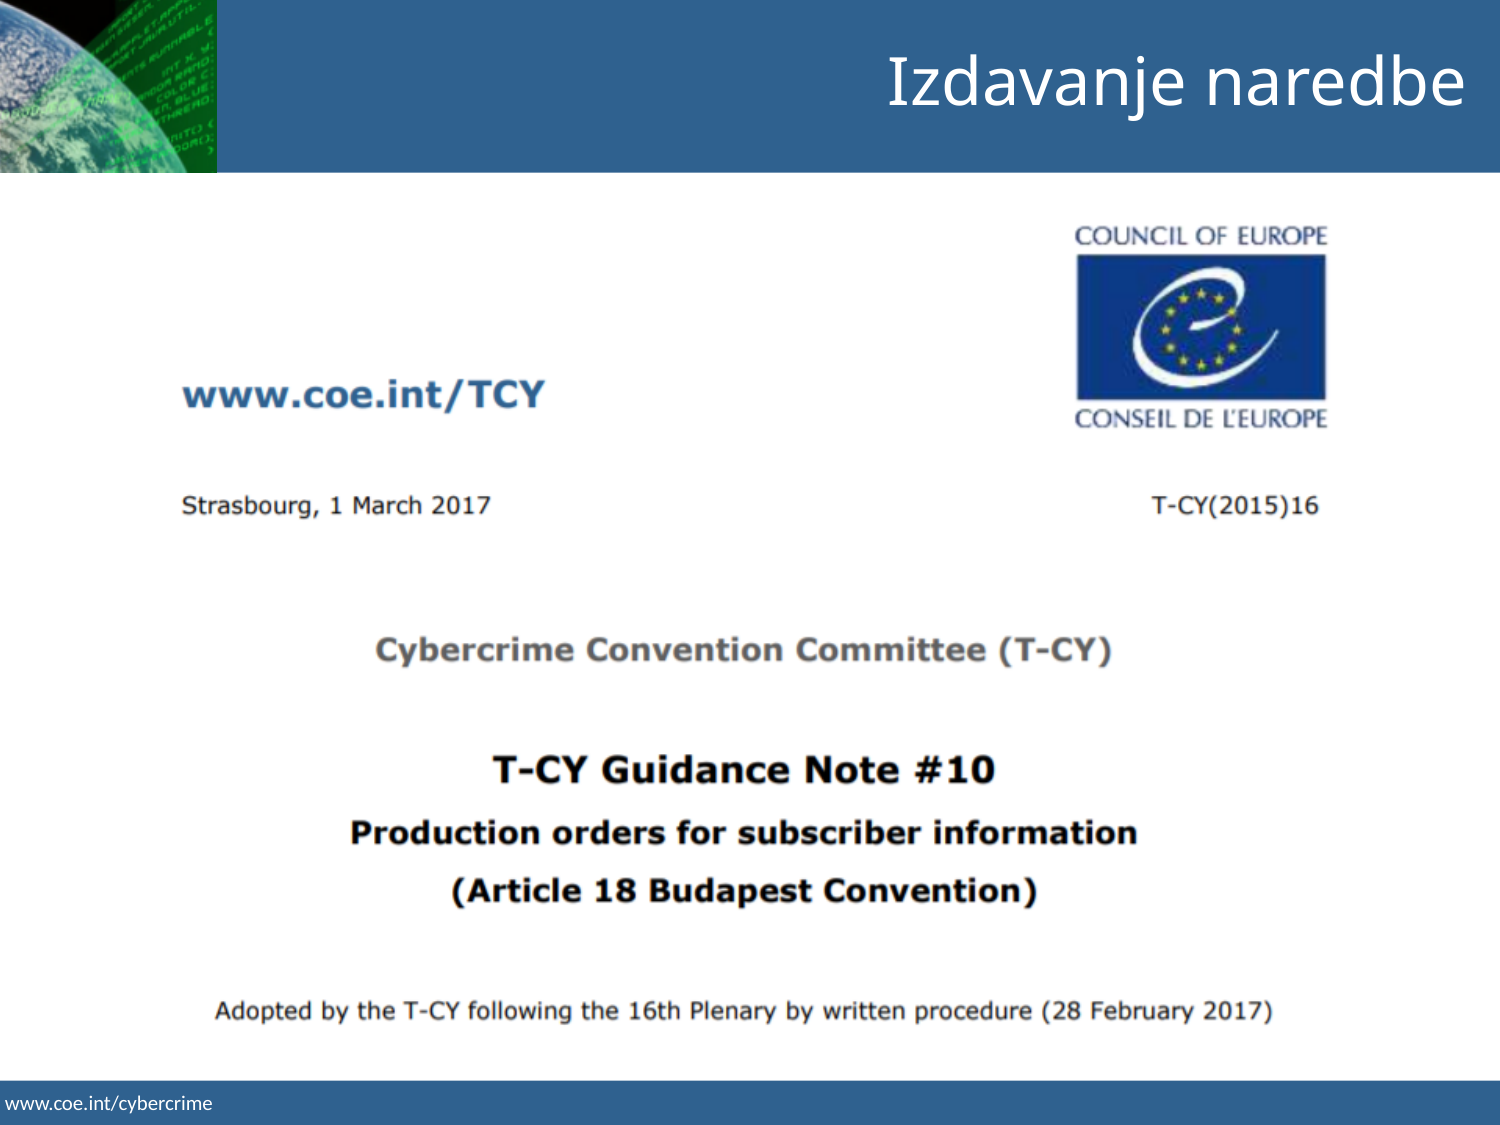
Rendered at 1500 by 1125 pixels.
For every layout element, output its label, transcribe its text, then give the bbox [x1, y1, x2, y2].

text_box Izdavanje naredbe [230, 31, 1483, 126]
picture [129, 187, 1371, 1061]
picture [0, 0, 217, 173]
